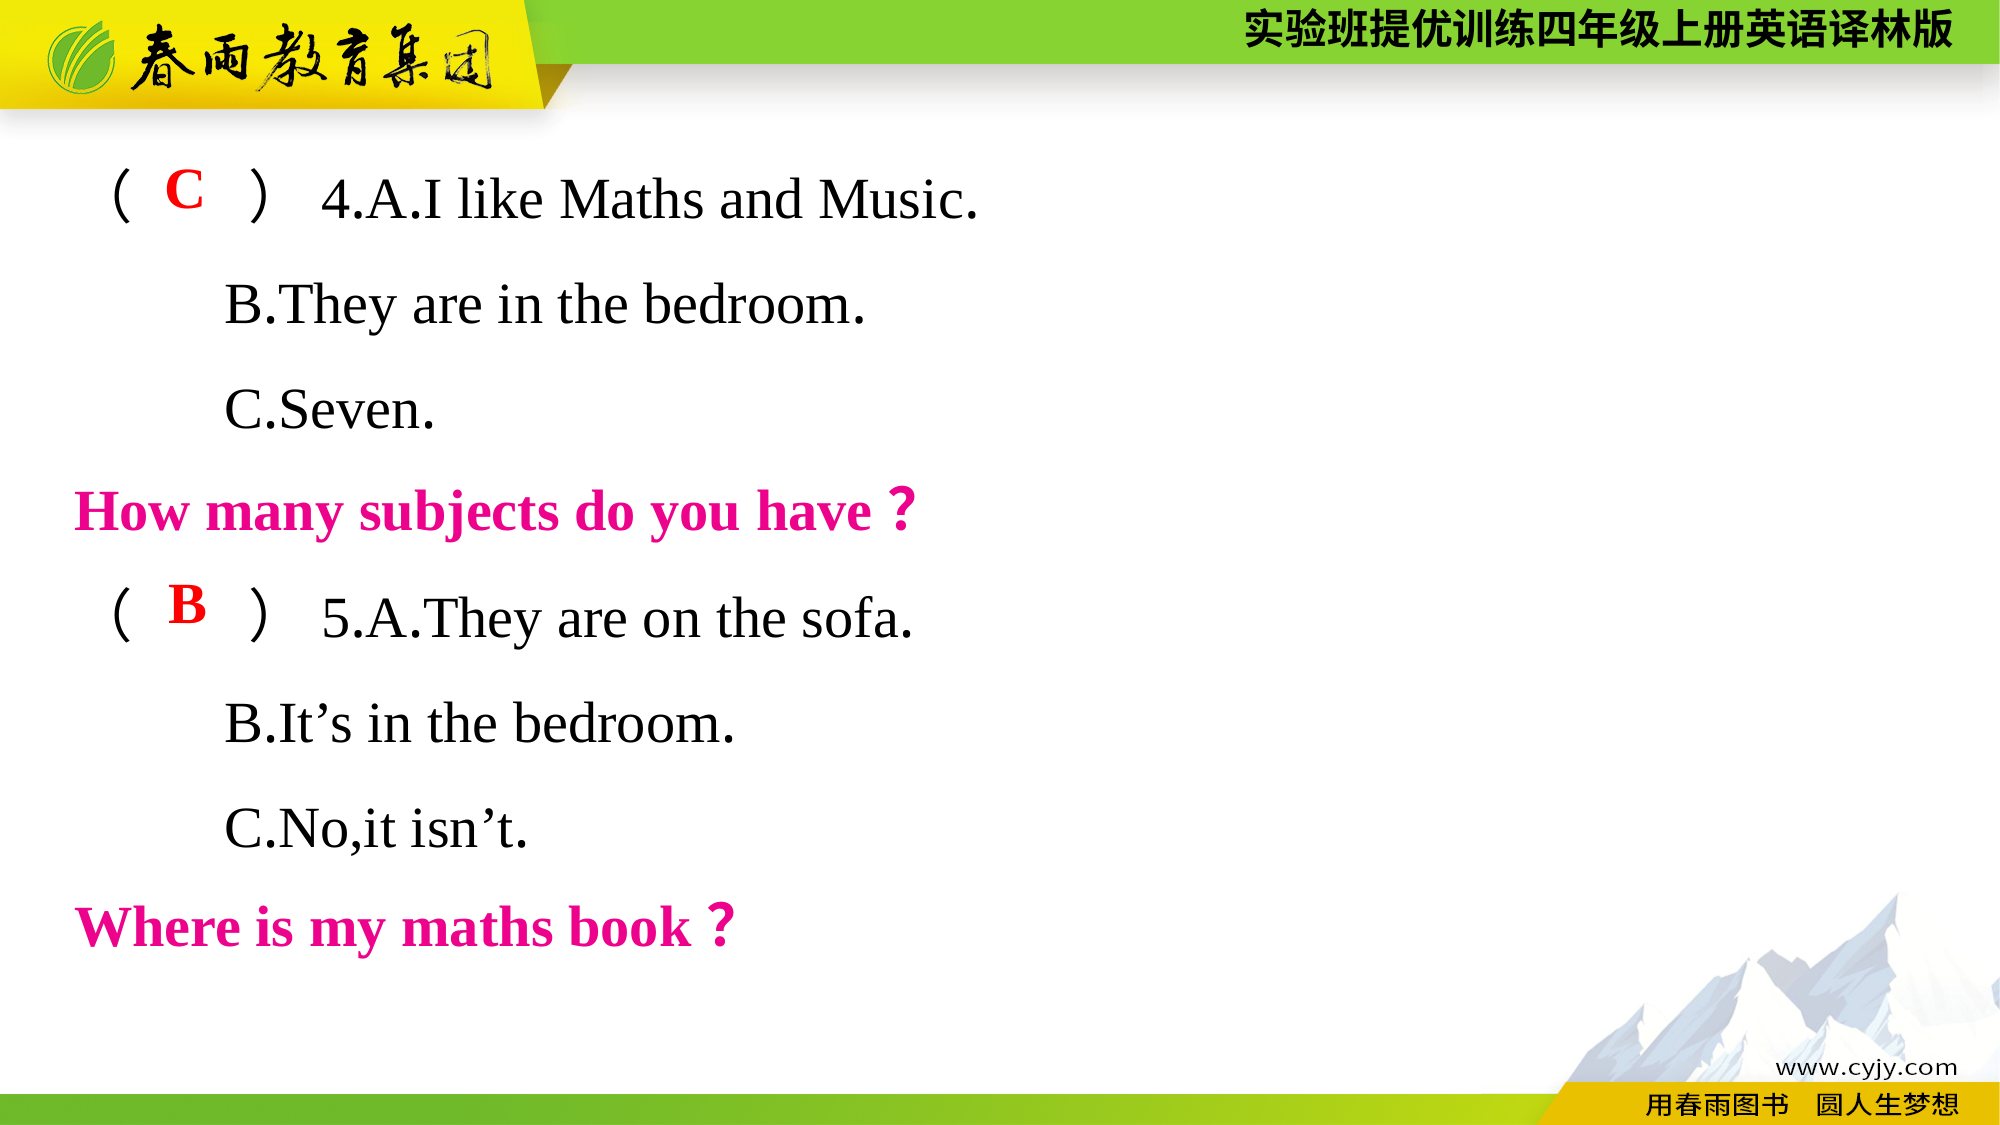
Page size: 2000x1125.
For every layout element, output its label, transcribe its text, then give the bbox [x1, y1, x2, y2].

picture [0, 0, 2000, 1125]
text_box Where is my maths book？ [59, 846, 1944, 966]
text_box How many subjects do you have？ [59, 429, 1944, 550]
list （ ）4.A.I like Maths and Music. B.They are in the bedroom. C.Seven. （ ）5.A.They are on the sofa. B.It’s in the bedroom. C.No,it isn’t. [59, 117, 1944, 429]
list （ ）4.A.I like Maths and Music. B.They are in the bedroom. C.Seven. （ ）5.A.They are on the sofa. B.It’s in the bedroom. C.No,it isn’t. [59, 550, 1944, 846]
text_box B [154, 557, 223, 643]
text_box C [149, 142, 222, 228]
